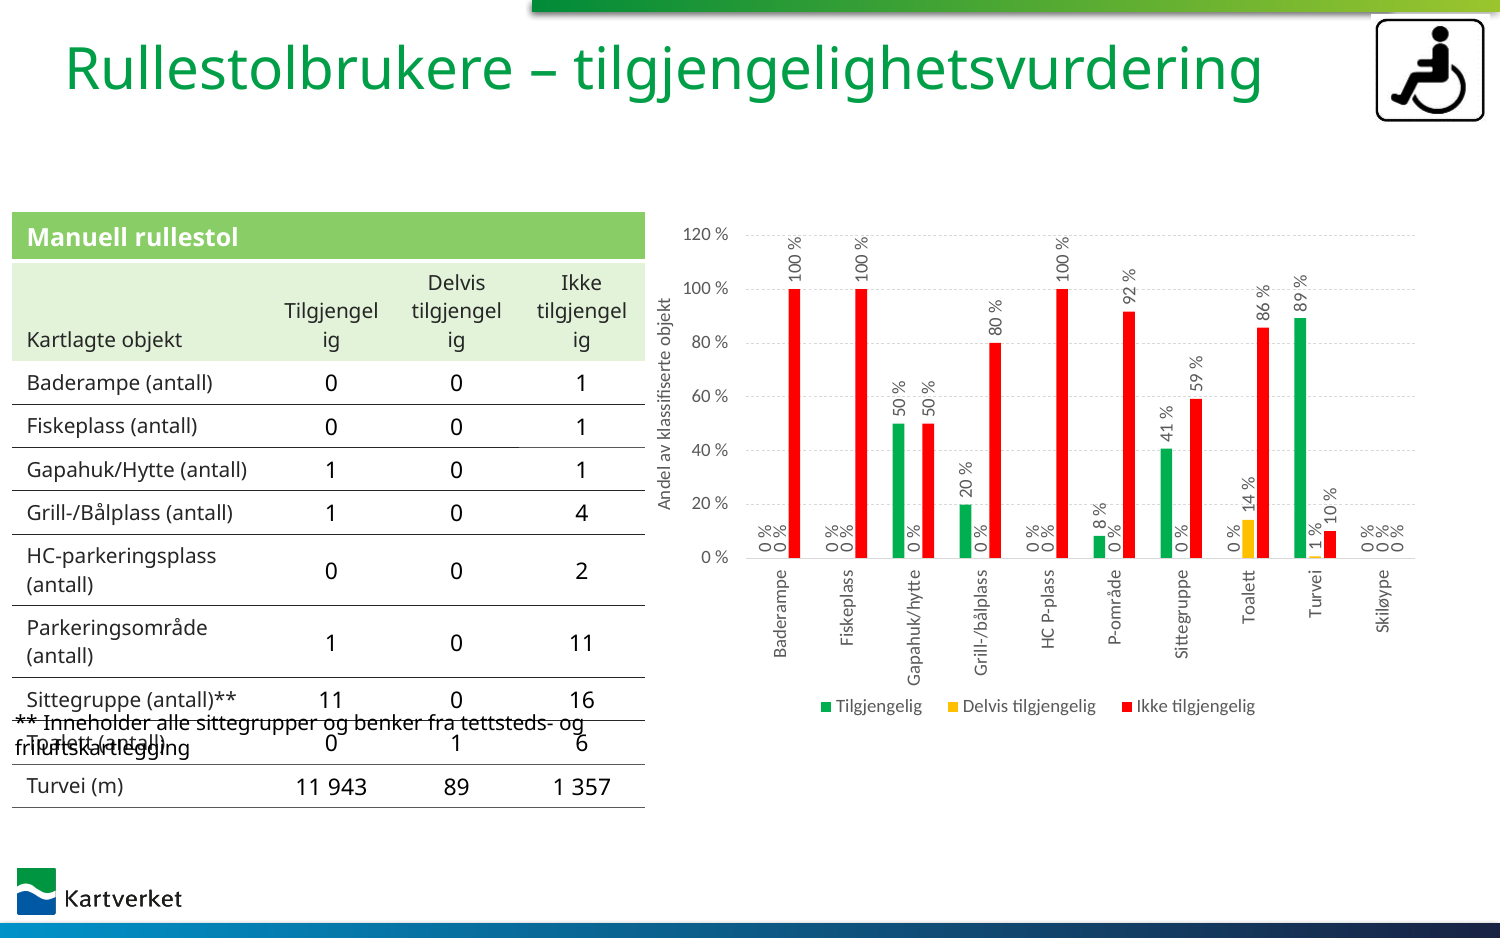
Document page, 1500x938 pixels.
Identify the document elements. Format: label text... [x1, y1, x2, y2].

table_cell 0 [394, 405, 519, 447]
table_cell 1 [519, 361, 638, 404]
table_cell HC-parkeringsplass (antall) [12, 535, 269, 605]
table_cell Grill-/Bålplass (antall) [12, 491, 269, 534]
table_cell 1 [269, 491, 394, 534]
table_cell Fiskeplass (antall) [12, 405, 269, 447]
table_header Manuell rullestol [12, 212, 645, 259]
table_cell 1 [269, 606, 394, 677]
table_cell 1 [519, 405, 638, 447]
table_cell Gapahuk/Hytte (antall) [12, 448, 269, 490]
table_cell Tilgjengelig [269, 263, 394, 361]
table_cell 4 [519, 491, 638, 534]
table_cell 0 [394, 361, 519, 404]
table_cell 0 [269, 405, 394, 447]
table_cell Sittegruppe (antall)** [12, 678, 269, 702]
table_cell Delvis tilgjengelig [394, 263, 519, 361]
table_cell 2 [519, 535, 638, 605]
table_cell 11 [519, 606, 638, 677]
picture [1371, 13, 1491, 127]
table_cell 0 [269, 361, 394, 404]
table_cell 1 357 [519, 768, 645, 807]
table_cell 0 [394, 678, 519, 702]
table_cell Baderampe (antall) [12, 361, 269, 404]
table_cell 0 [269, 535, 394, 605]
table_cell 0 [394, 535, 519, 605]
text_box Rullestolbrukere – tilgjengelighetsvurdering [49, 12, 1372, 109]
table_cell Ikke tilgjengelig [519, 263, 638, 361]
table_cell 16 [519, 678, 638, 702]
text_box ** Inneholder alle sittegrupper og benker fra tettsteds- og friluftskartlegging [0, 702, 745, 768]
table_cell 1 [519, 448, 638, 490]
table_cell 89 [394, 768, 519, 807]
picture [643, 218, 1427, 728]
table_cell 0 [394, 491, 519, 534]
table_cell 11 943 [269, 768, 394, 807]
table_cell 0 [394, 448, 519, 490]
table_cell 0 [394, 606, 519, 677]
table_cell Turvei (m) [12, 768, 269, 807]
table_cell Parkeringsområde (antall) [12, 606, 269, 677]
table_cell 11 [269, 678, 394, 702]
table_cell Kartlagte objekt [12, 263, 269, 361]
table_cell 1 [269, 448, 394, 490]
